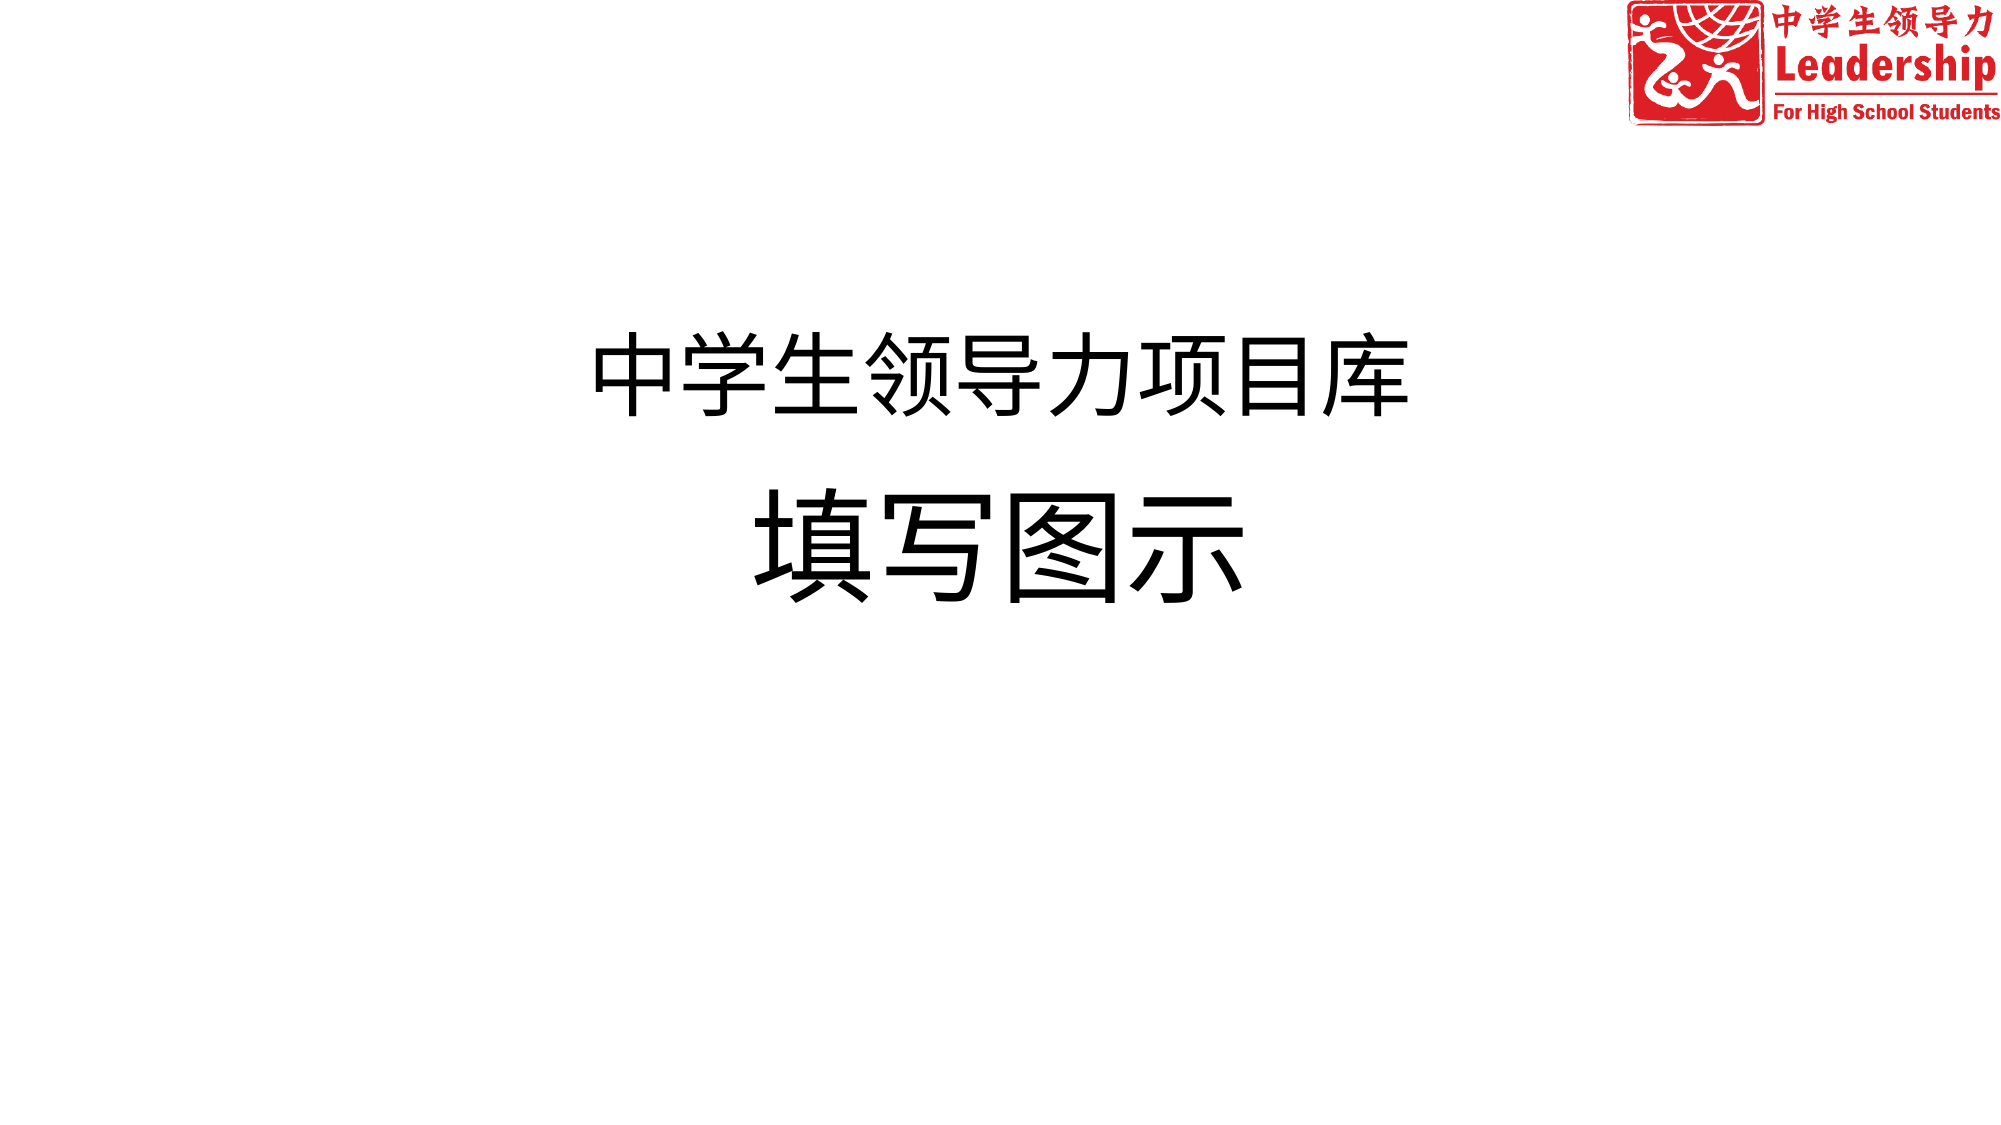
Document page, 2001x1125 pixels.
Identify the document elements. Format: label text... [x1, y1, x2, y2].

text_box 填写图示 [249, 477, 1750, 750]
picture [1627, 0, 2000, 126]
text_box 中学生领导力项目库 [249, 184, 1750, 477]
